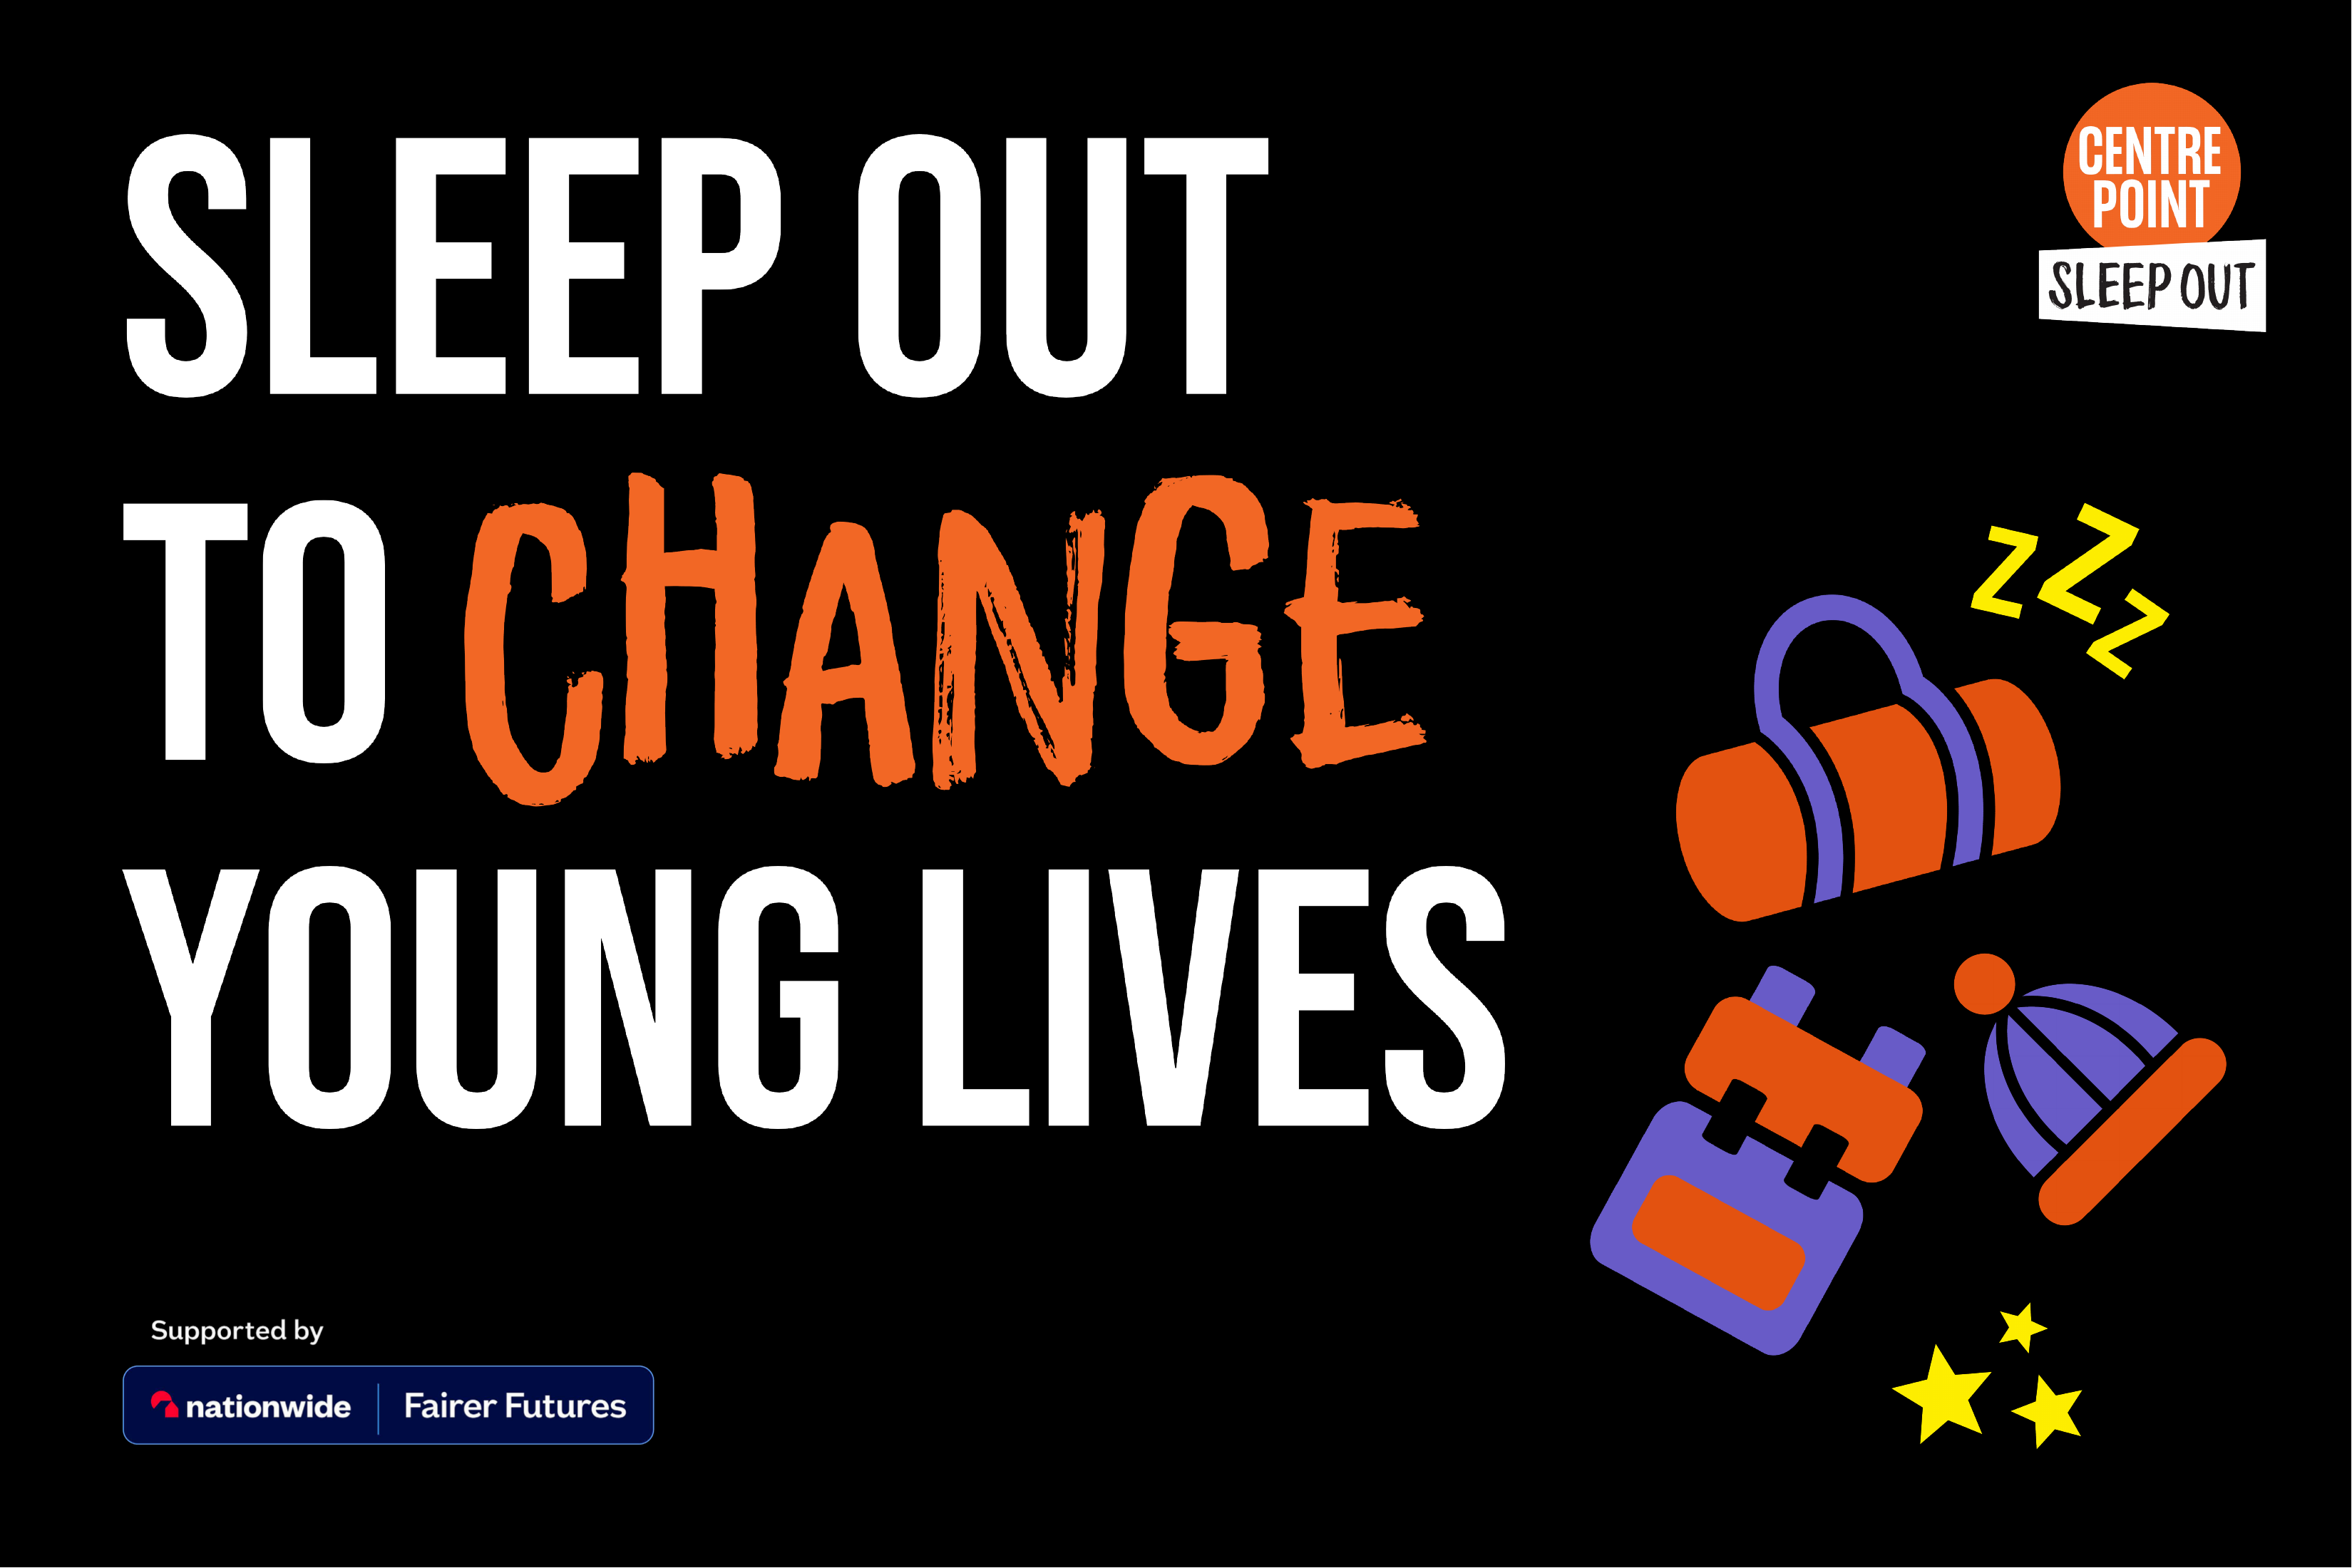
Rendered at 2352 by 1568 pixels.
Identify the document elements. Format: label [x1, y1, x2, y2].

picture [1889, 1301, 2083, 1452]
picture [122, 134, 1505, 1129]
picture [80, 1297, 705, 1465]
picture [1621, 468, 2199, 939]
picture [1546, 872, 2242, 1390]
picture [2038, 83, 2266, 332]
